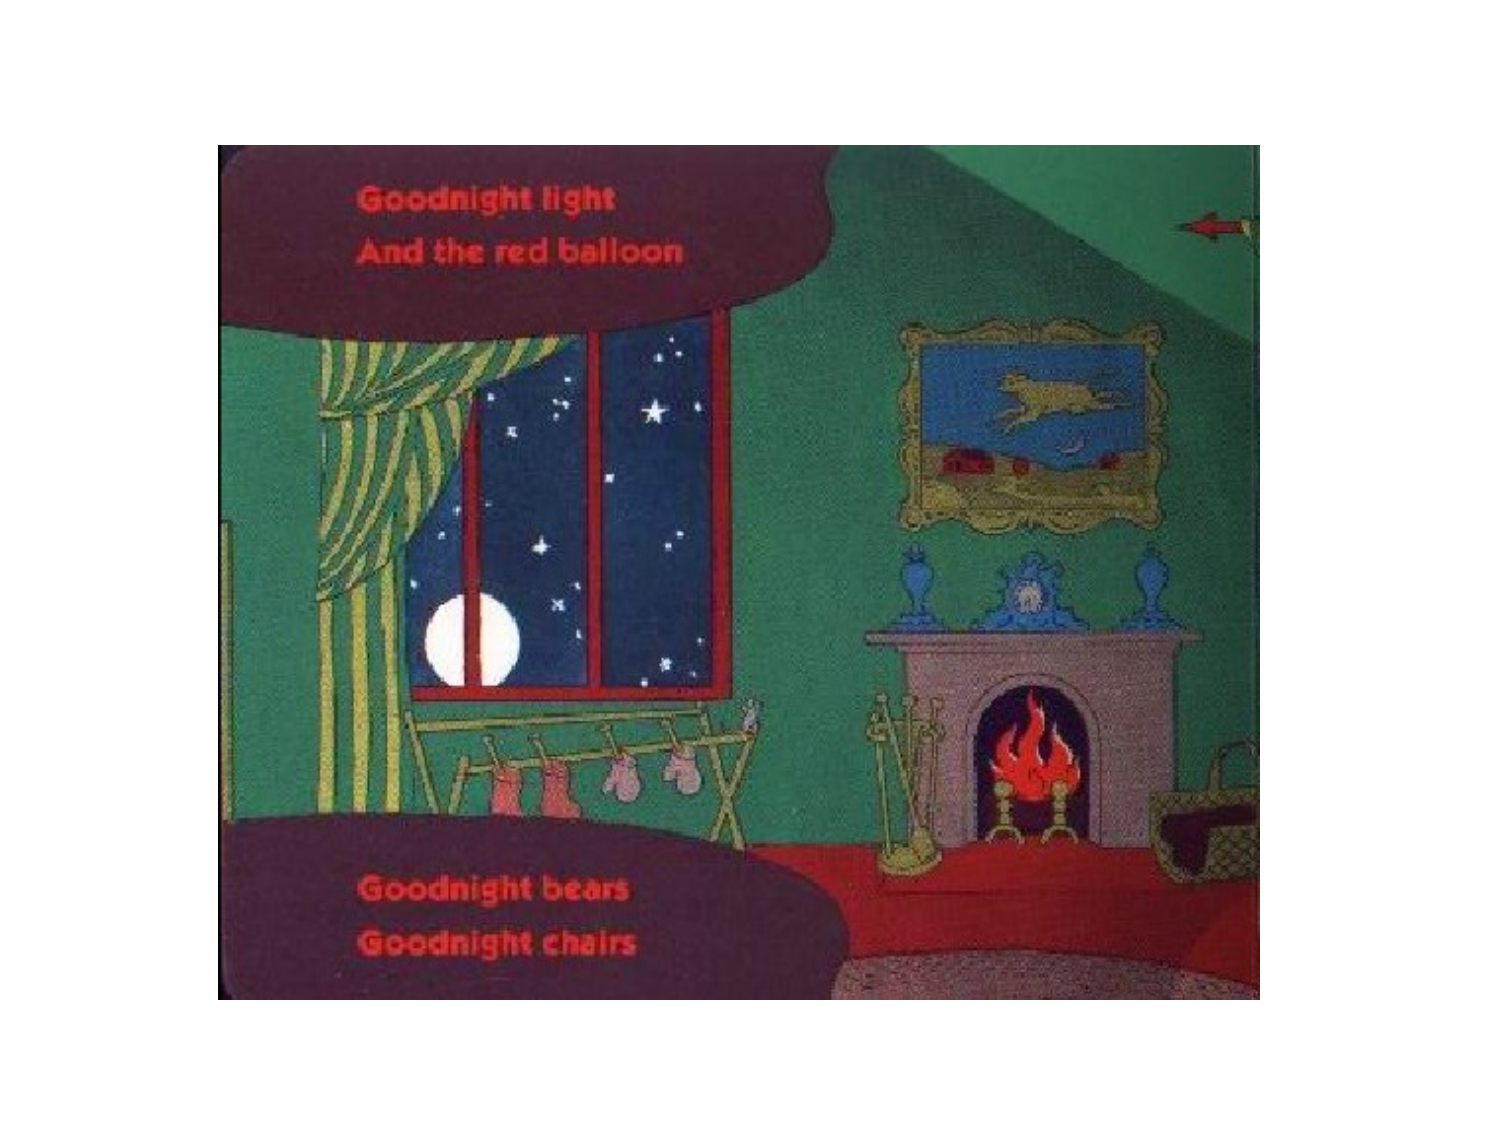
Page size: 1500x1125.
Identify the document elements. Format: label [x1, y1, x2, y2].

picture [218, 145, 1260, 1000]
